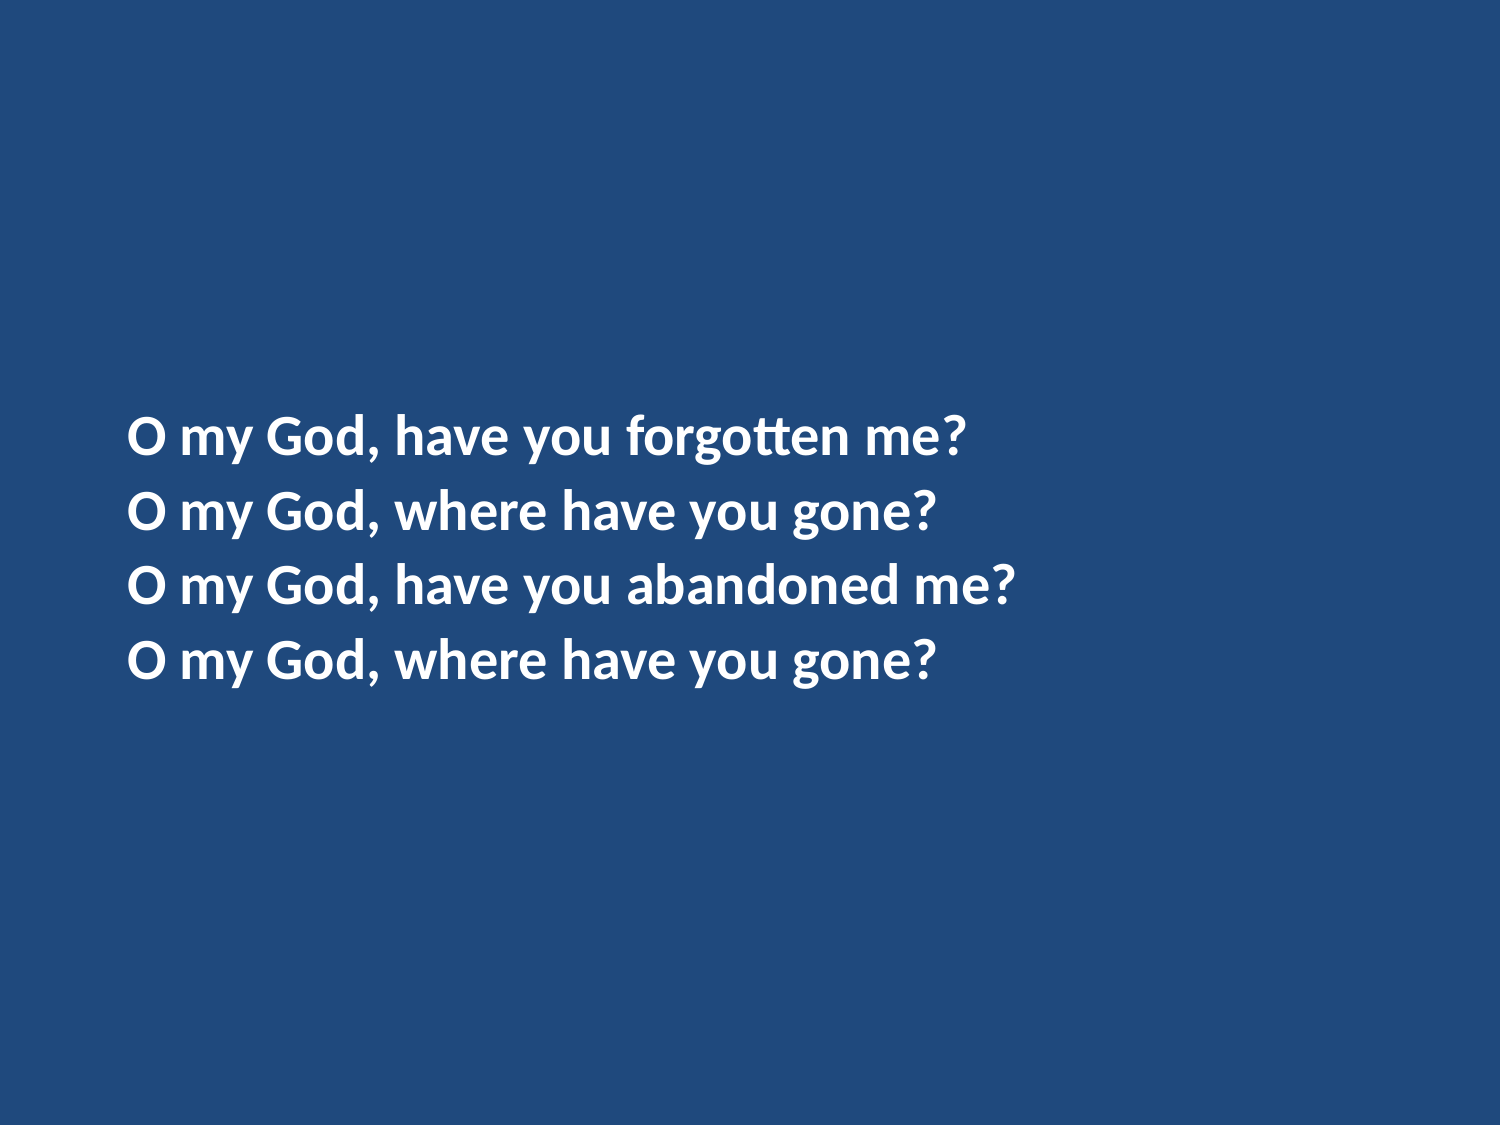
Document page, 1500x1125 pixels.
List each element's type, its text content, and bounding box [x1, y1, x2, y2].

list O my God, have you forgotten me? O my God, where have you gone? O my God, have you abandoned me? O my God, where have you gone? [112, 398, 1444, 727]
